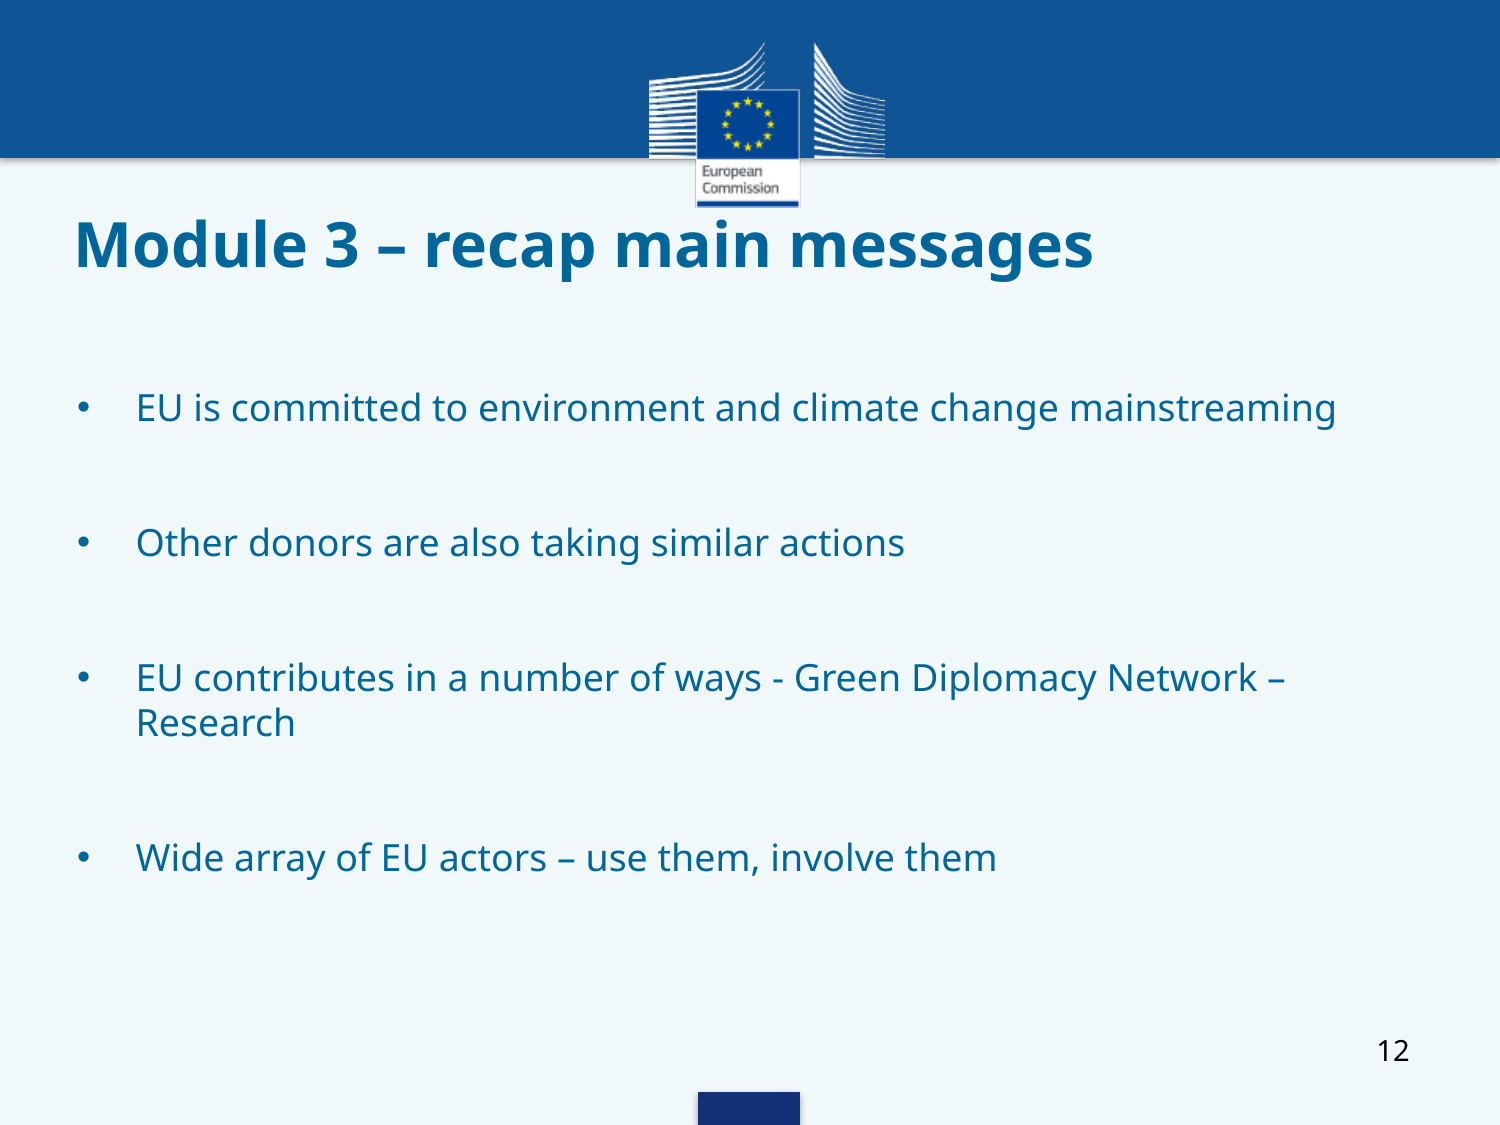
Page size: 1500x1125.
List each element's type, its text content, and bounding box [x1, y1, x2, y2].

slide_number 12 [1074, 1024, 1426, 1103]
picture [649, 42, 885, 141]
text_box EU is committed to environment and climate change mainstreaming Other donors are also taking similar actions EU contributes in a number of ways - Green Diplomacy Network – Research Wide array of EU actors – use them, involve them [62, 377, 1443, 887]
title Module 3 – recap main messages [0, 141, 1350, 345]
